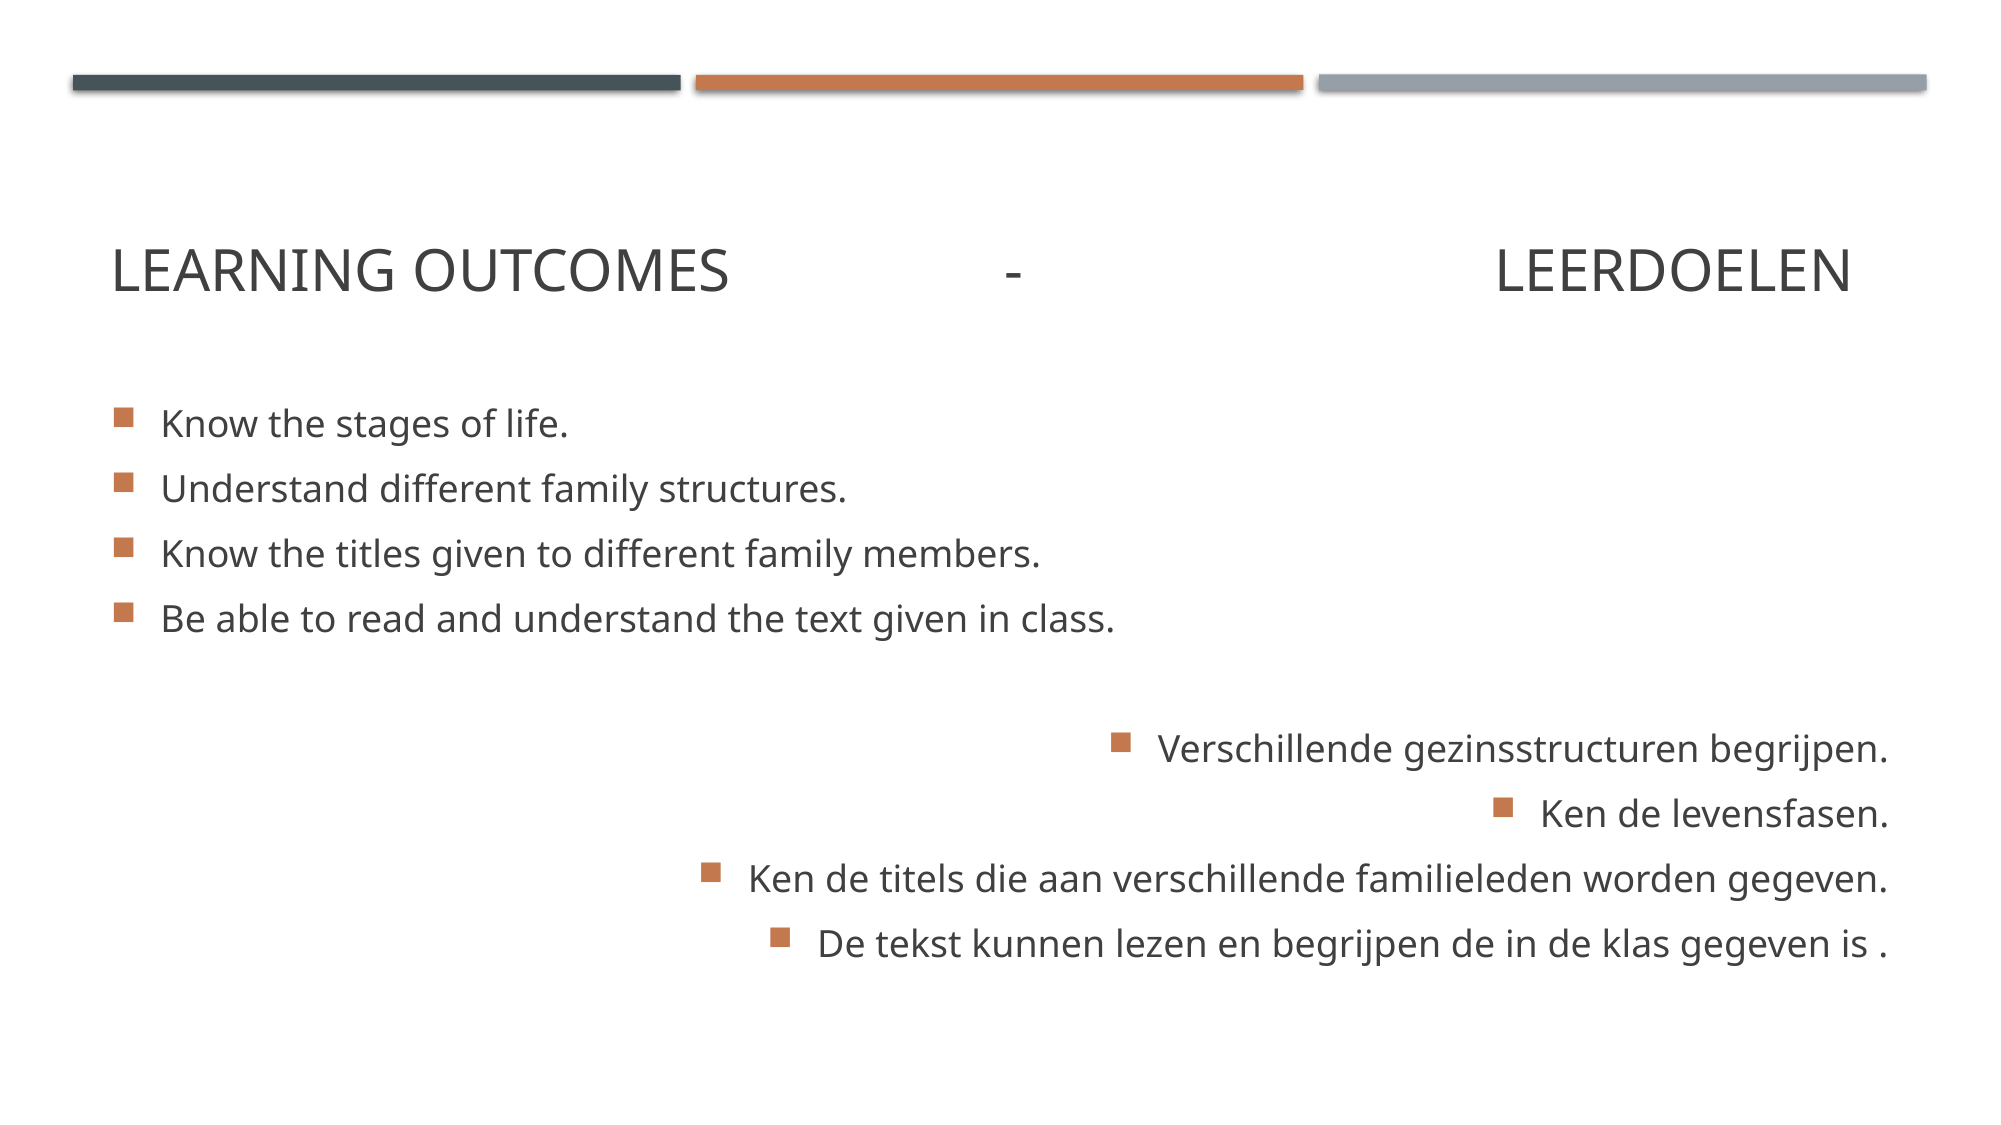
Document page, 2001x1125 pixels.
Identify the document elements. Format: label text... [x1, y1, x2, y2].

title Learning outcomes - leerdoelen [95, 115, 1905, 311]
list Know the stages of life. Understand different family structures. Know the titles given to different family members. Be able to read and understand the text given in class. Verschillende gezinsstructuren begrijpen. Ken de levensfasen. Ken de titels die aan verschillende familieleden worden gegeven. De tekst kunnen lezen en begrijpen de in de klas gegeven is . [95, 383, 1905, 981]
